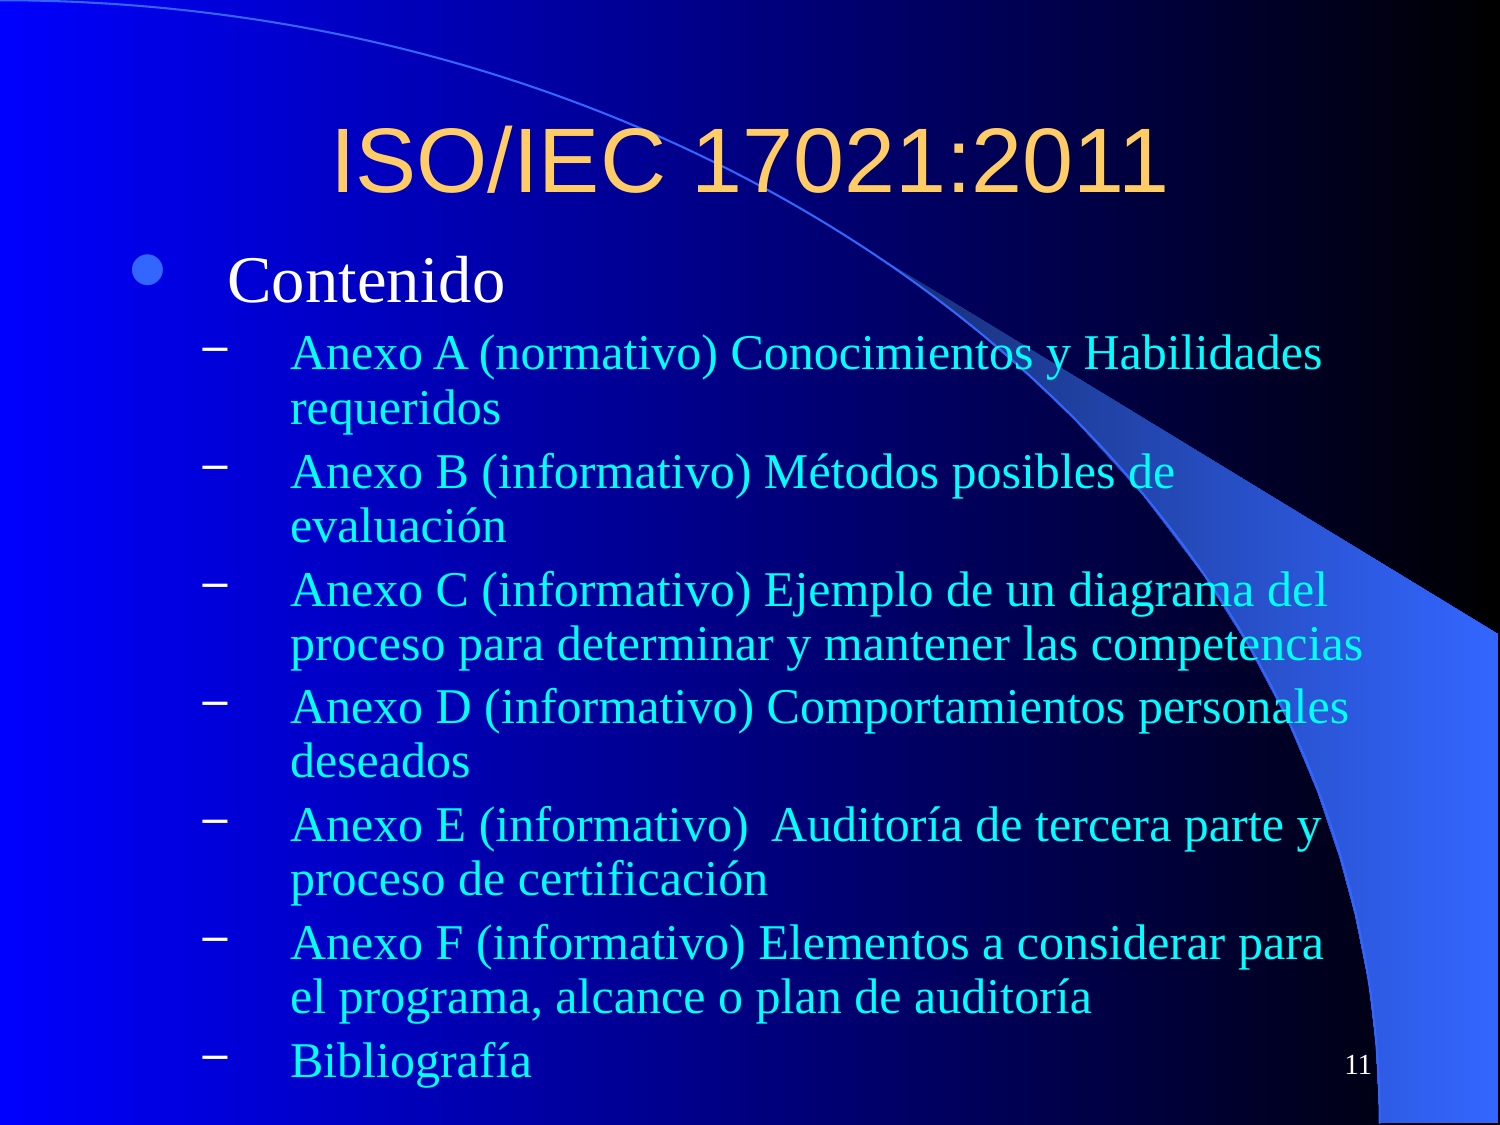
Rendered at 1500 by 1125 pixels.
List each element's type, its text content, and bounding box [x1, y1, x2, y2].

slide_number 11 [1074, 1024, 1388, 1101]
title ISO/IEC 17021:2011 [112, 62, 1388, 237]
list Contenido Anexo A (normativo) Conocimientos y Habilidades requeridos Anexo B (informativo) Métodos posibles de evaluación Anexo C (informativo) Ejemplo de un diagrama del proceso para determinar y mantener las competencias Anexo D (informativo) Comportamientos personales deseados Anexo E (informativo) Auditoría de tercera parte y proceso de certificación Anexo F (informativo) Elementos a considerar para el programa, alcance o plan de auditoría Bibliografía [112, 237, 1388, 951]
